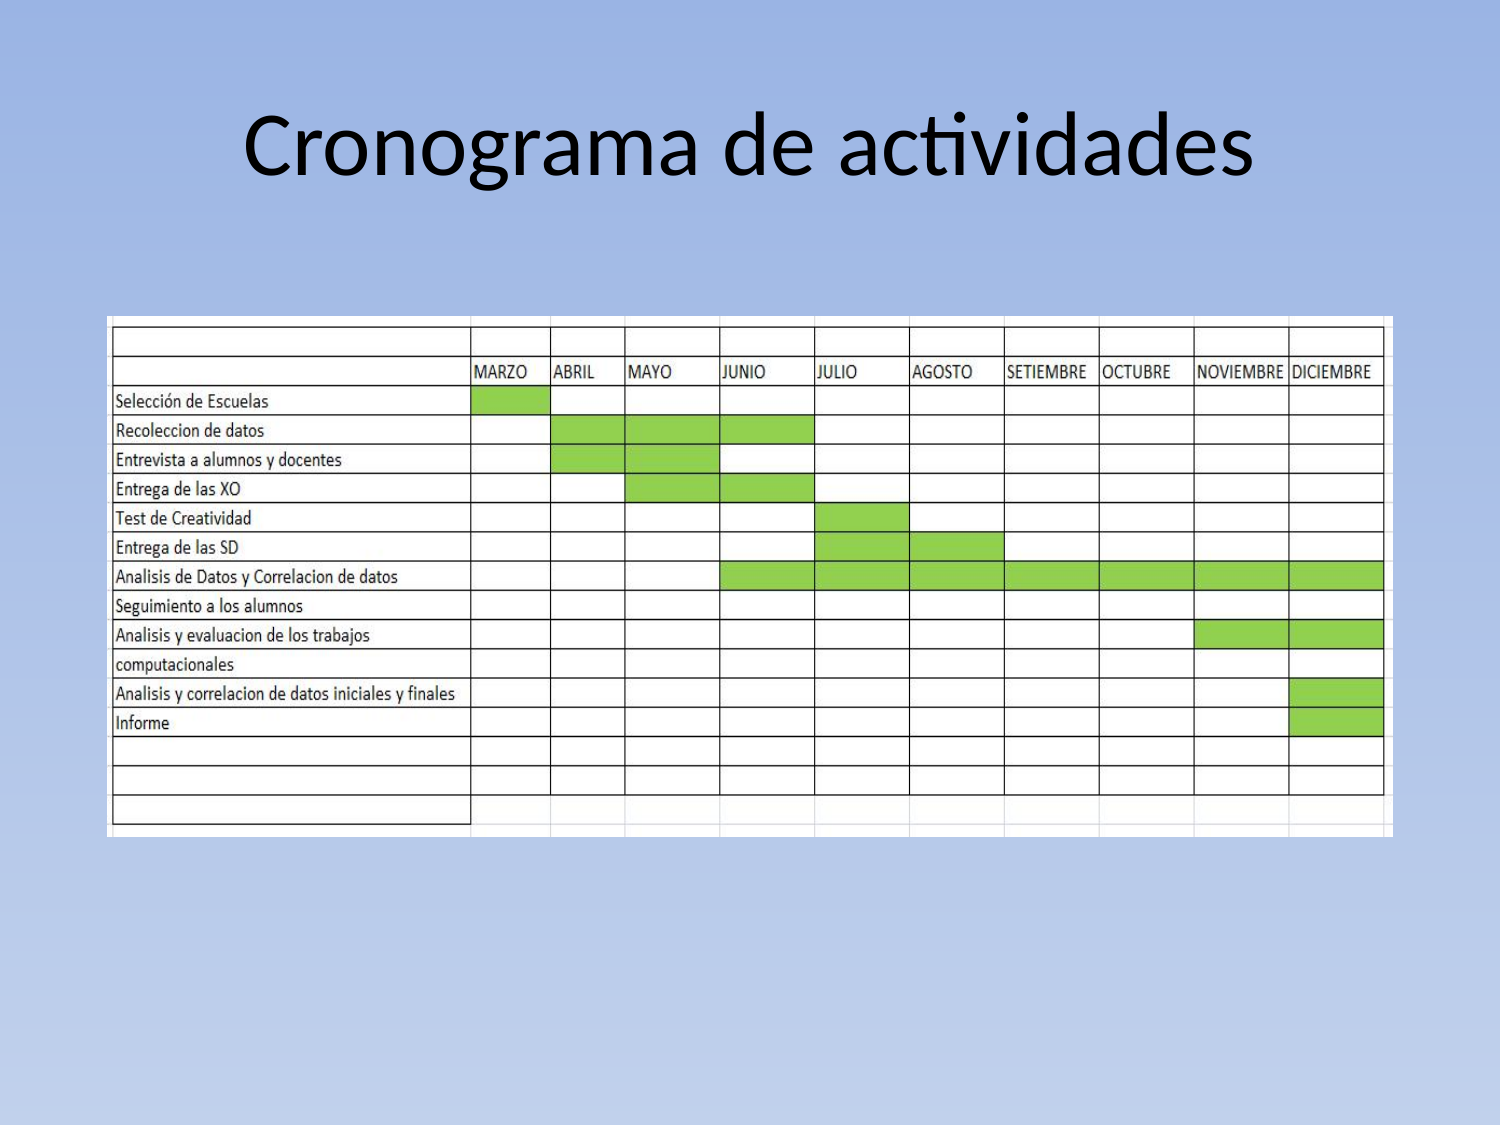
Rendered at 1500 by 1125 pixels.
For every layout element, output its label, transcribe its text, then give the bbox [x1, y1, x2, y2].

picture [107, 315, 1393, 837]
title Cronograma de actividades [75, 45, 1425, 233]
